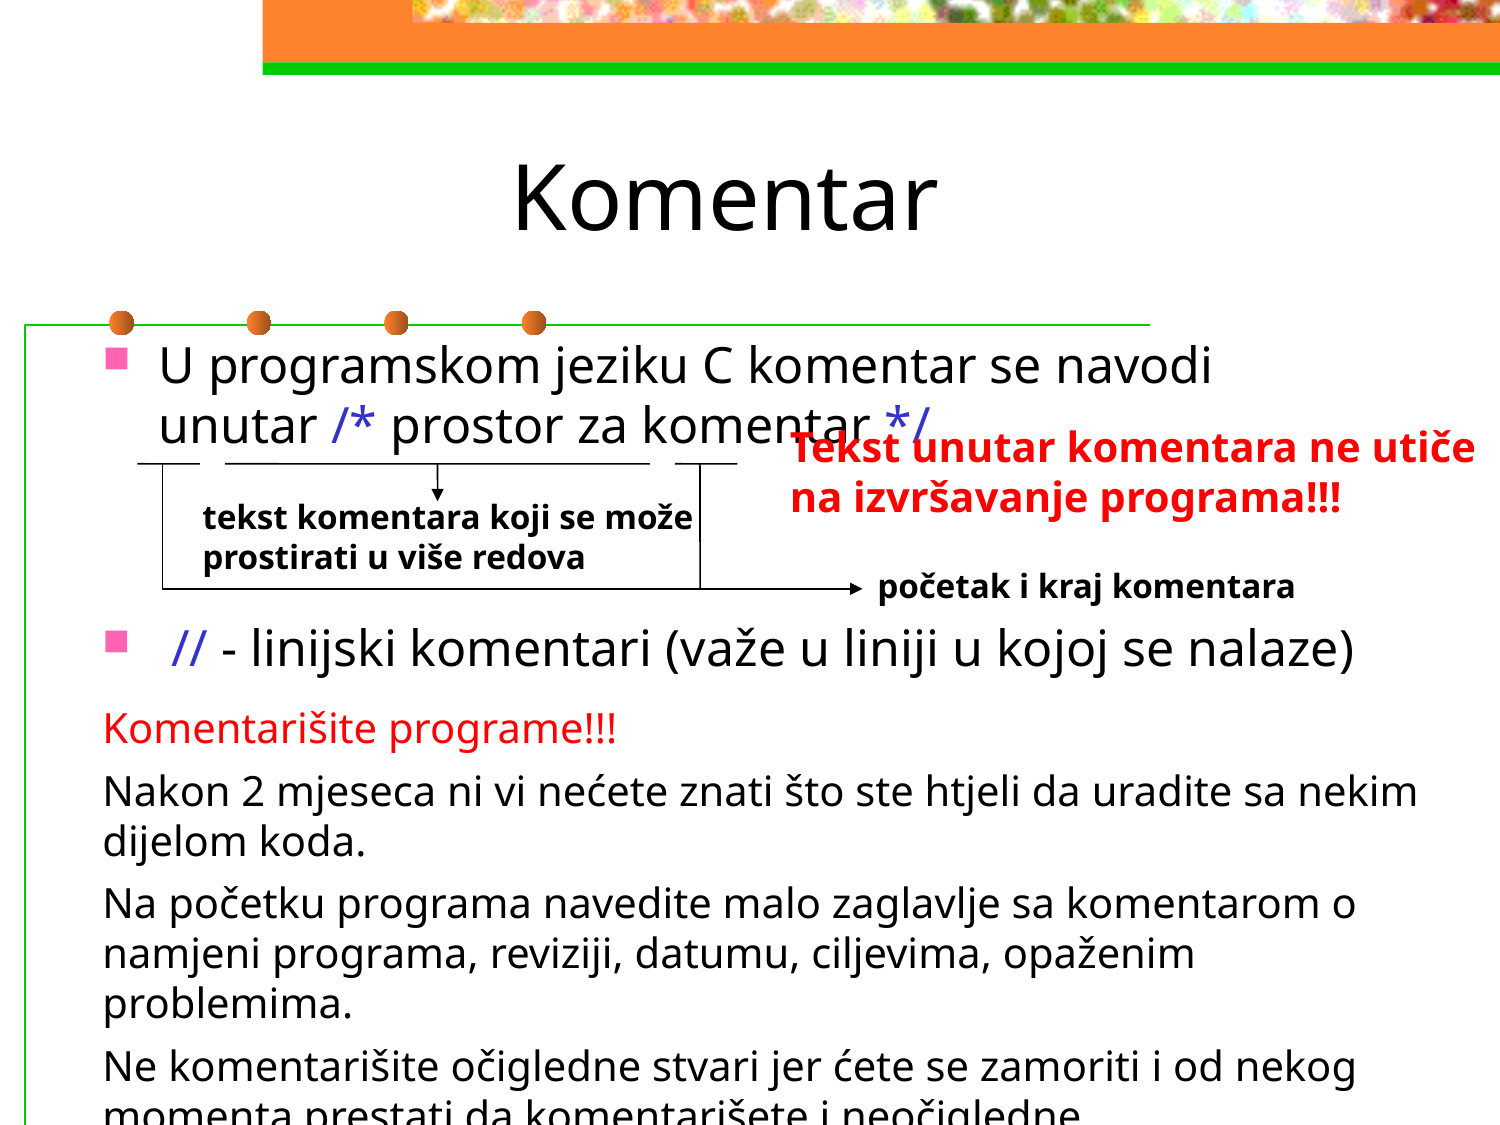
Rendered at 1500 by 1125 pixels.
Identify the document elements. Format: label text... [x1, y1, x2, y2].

list U programskom jeziku C komentar se navodi unutar /* prostor za komentar */ [87, 326, 1363, 609]
text_box tekst komentara koji se može prostirati u više redova [187, 488, 713, 584]
picture [412, 0, 1500, 23]
title Komentar [87, 99, 1363, 288]
text_box Tekst unutar komentara ne utiče na izvršavanje programa!!! [774, 413, 1500, 529]
text_box početak i kraj komentara [862, 558, 1388, 609]
text_box // - linijski komentari (važe u liniji u kojoj se nalaze) Komentarišite programe!!! Nakon 2 mjeseca ni vi nećete znati što ste htjeli da uradite sa nekim dijelom koda. Na početku programa navedite malo zaglavlje sa komentarom o namjeni programa, reviziji, datumu, ciljevima, opaženim problemima. Ne komentarišite očigledne stvari jer ćete se zamoriti i od nekog momenta prestati da komentarišete i neočigledne. [87, 609, 1438, 1125]
text_box [162, 463, 862, 596]
